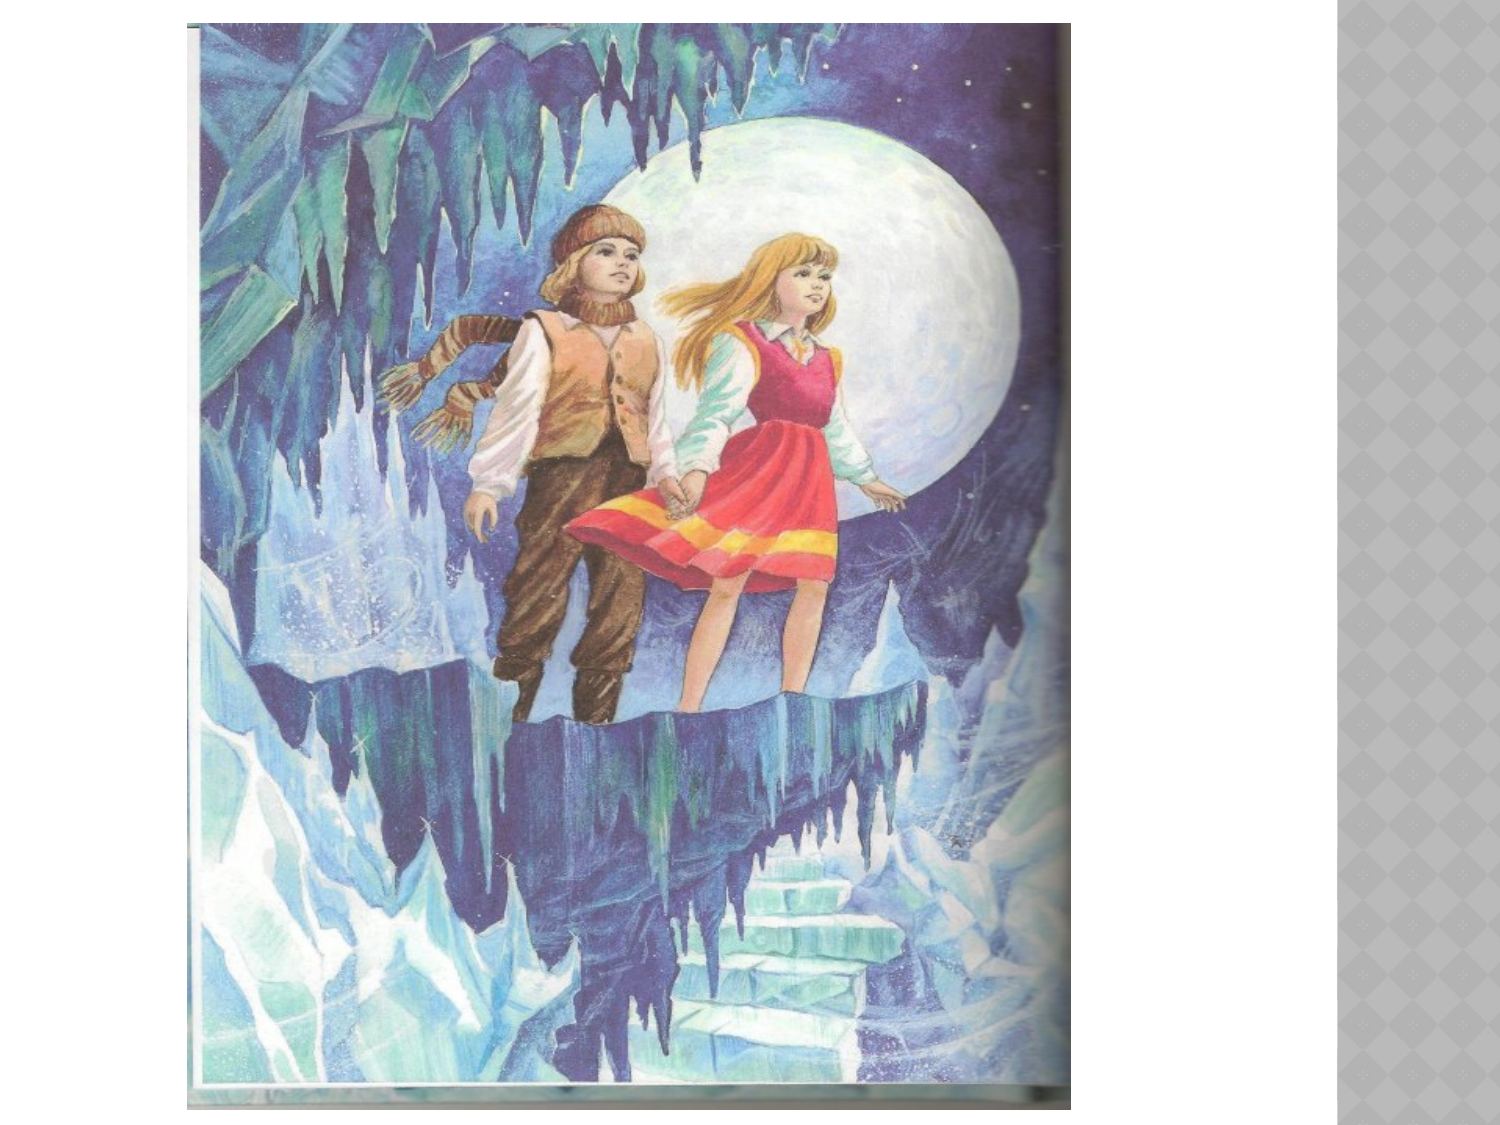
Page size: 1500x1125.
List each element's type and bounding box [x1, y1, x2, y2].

picture [187, 23, 1071, 1110]
